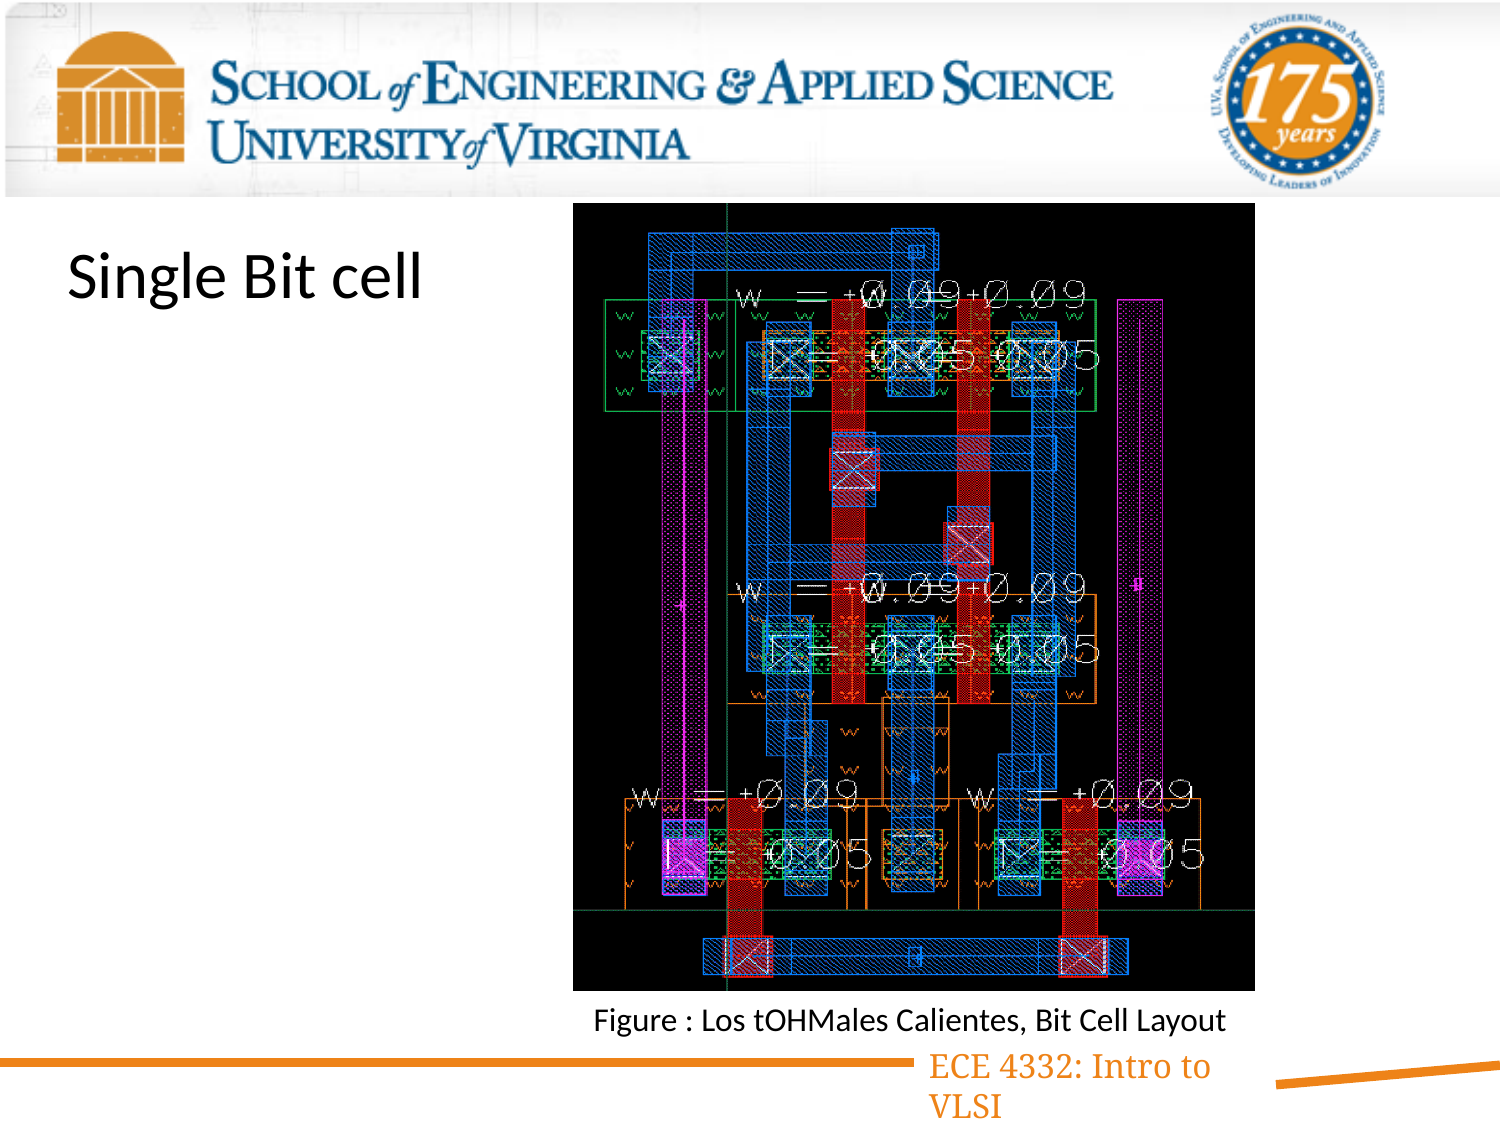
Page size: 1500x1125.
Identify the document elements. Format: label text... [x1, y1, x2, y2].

picture [0, 0, 1500, 197]
picture [573, 203, 1255, 991]
text_box ECE 4332: Intro to VLSI [914, 1037, 1277, 1125]
text_box Single Bit cell [52, 224, 439, 320]
text_box Figure : Los tOHMales Calientes, Bit Cell Layout [578, 990, 1279, 1046]
